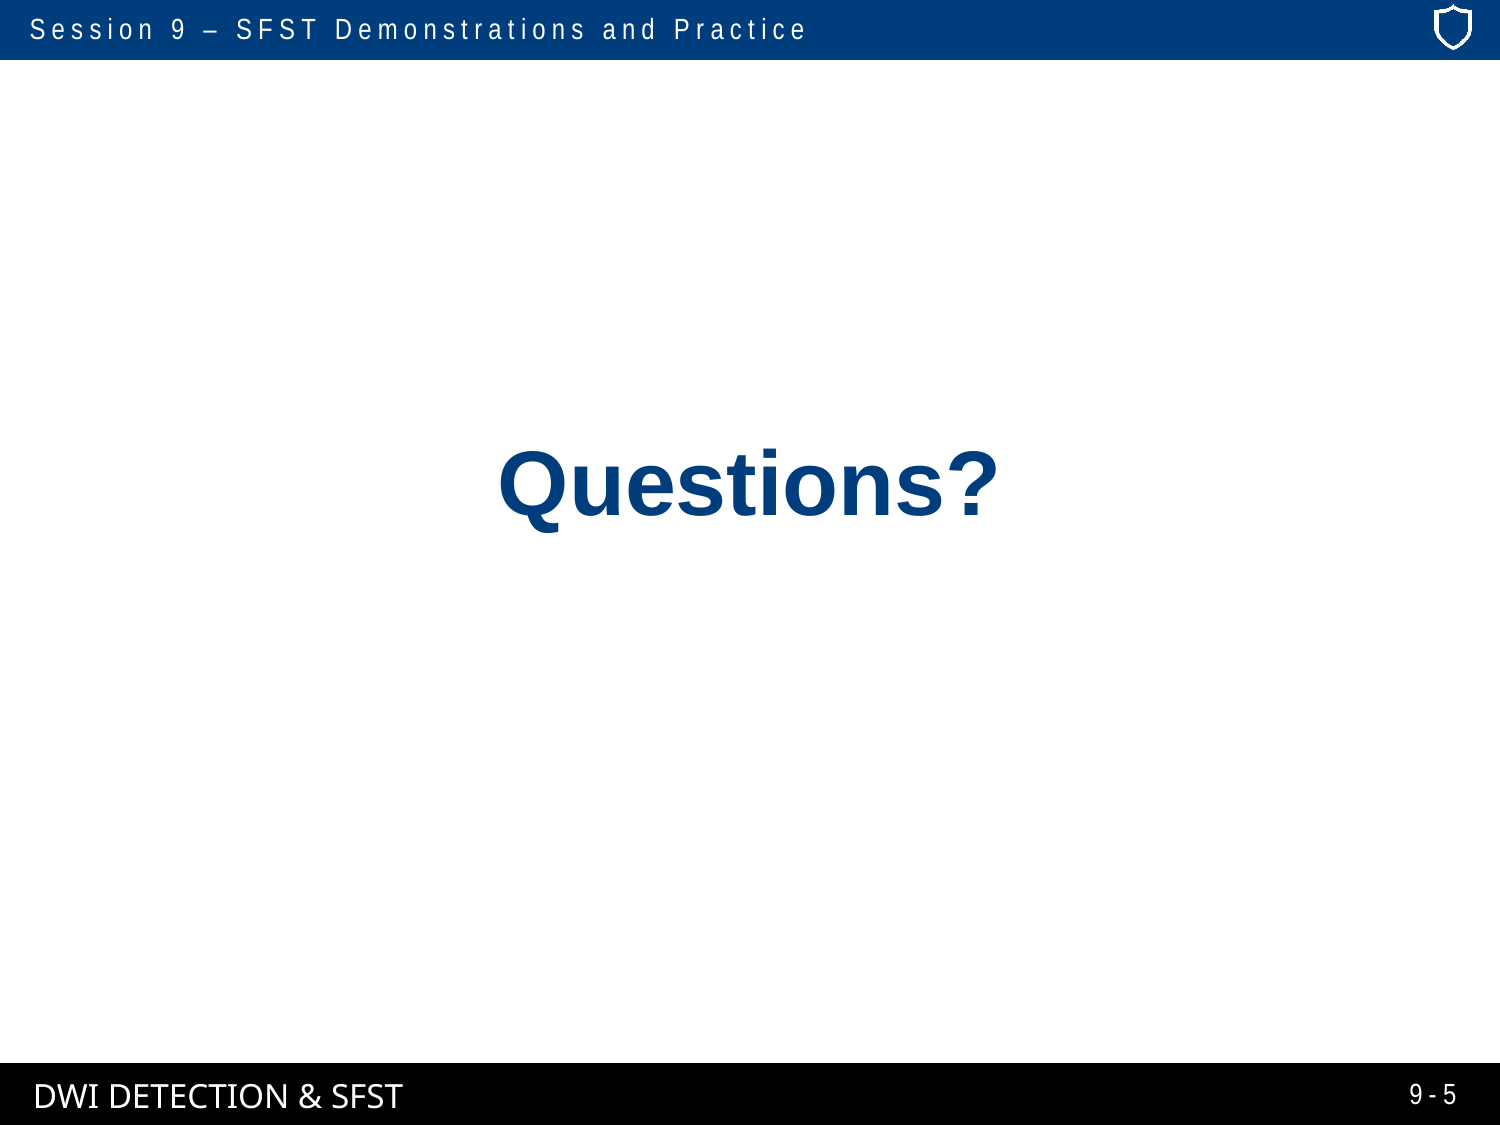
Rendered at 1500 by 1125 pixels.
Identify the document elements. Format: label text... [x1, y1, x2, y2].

picture [1434, 4, 1472, 50]
text_box Questions? [147, 416, 1353, 709]
slide_number 9-5 [1121, 1063, 1472, 1123]
